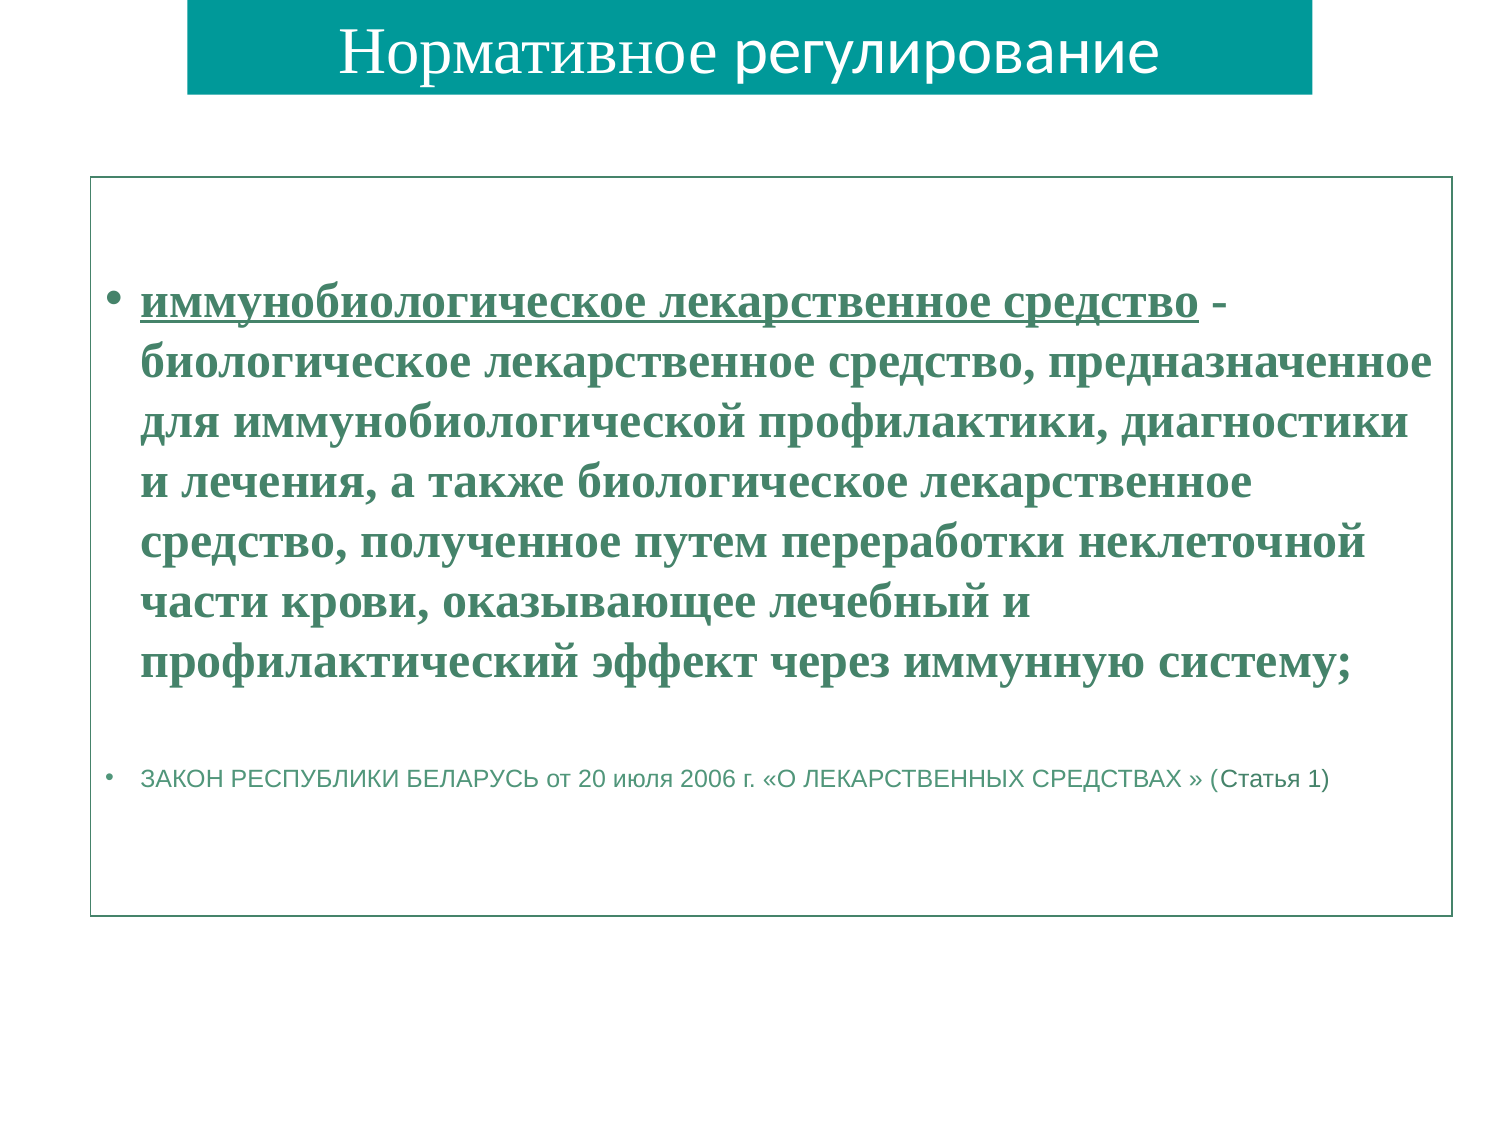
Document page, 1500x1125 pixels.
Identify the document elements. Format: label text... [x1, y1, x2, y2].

text_box Нормативное регулирование [187, 0, 1313, 95]
text_box иммунобиологическое лекарственное средство - биологическое лекарственное средство, предназначенное для иммунобиологической профилактики, диагностики и лечения, а также биологическое лекарственное средство, полученное путем переработки неклеточной части крови, оказывающее лечебный и профилактический эффект через иммунную систему; ЗАКОН РЕСПУБЛИКИ БЕЛАРУСЬ от 20 июля 2006 г. «О ЛЕКАРСТВЕННЫХ СРЕДСТВАХ » (Статья 1) [90, 177, 1452, 917]
